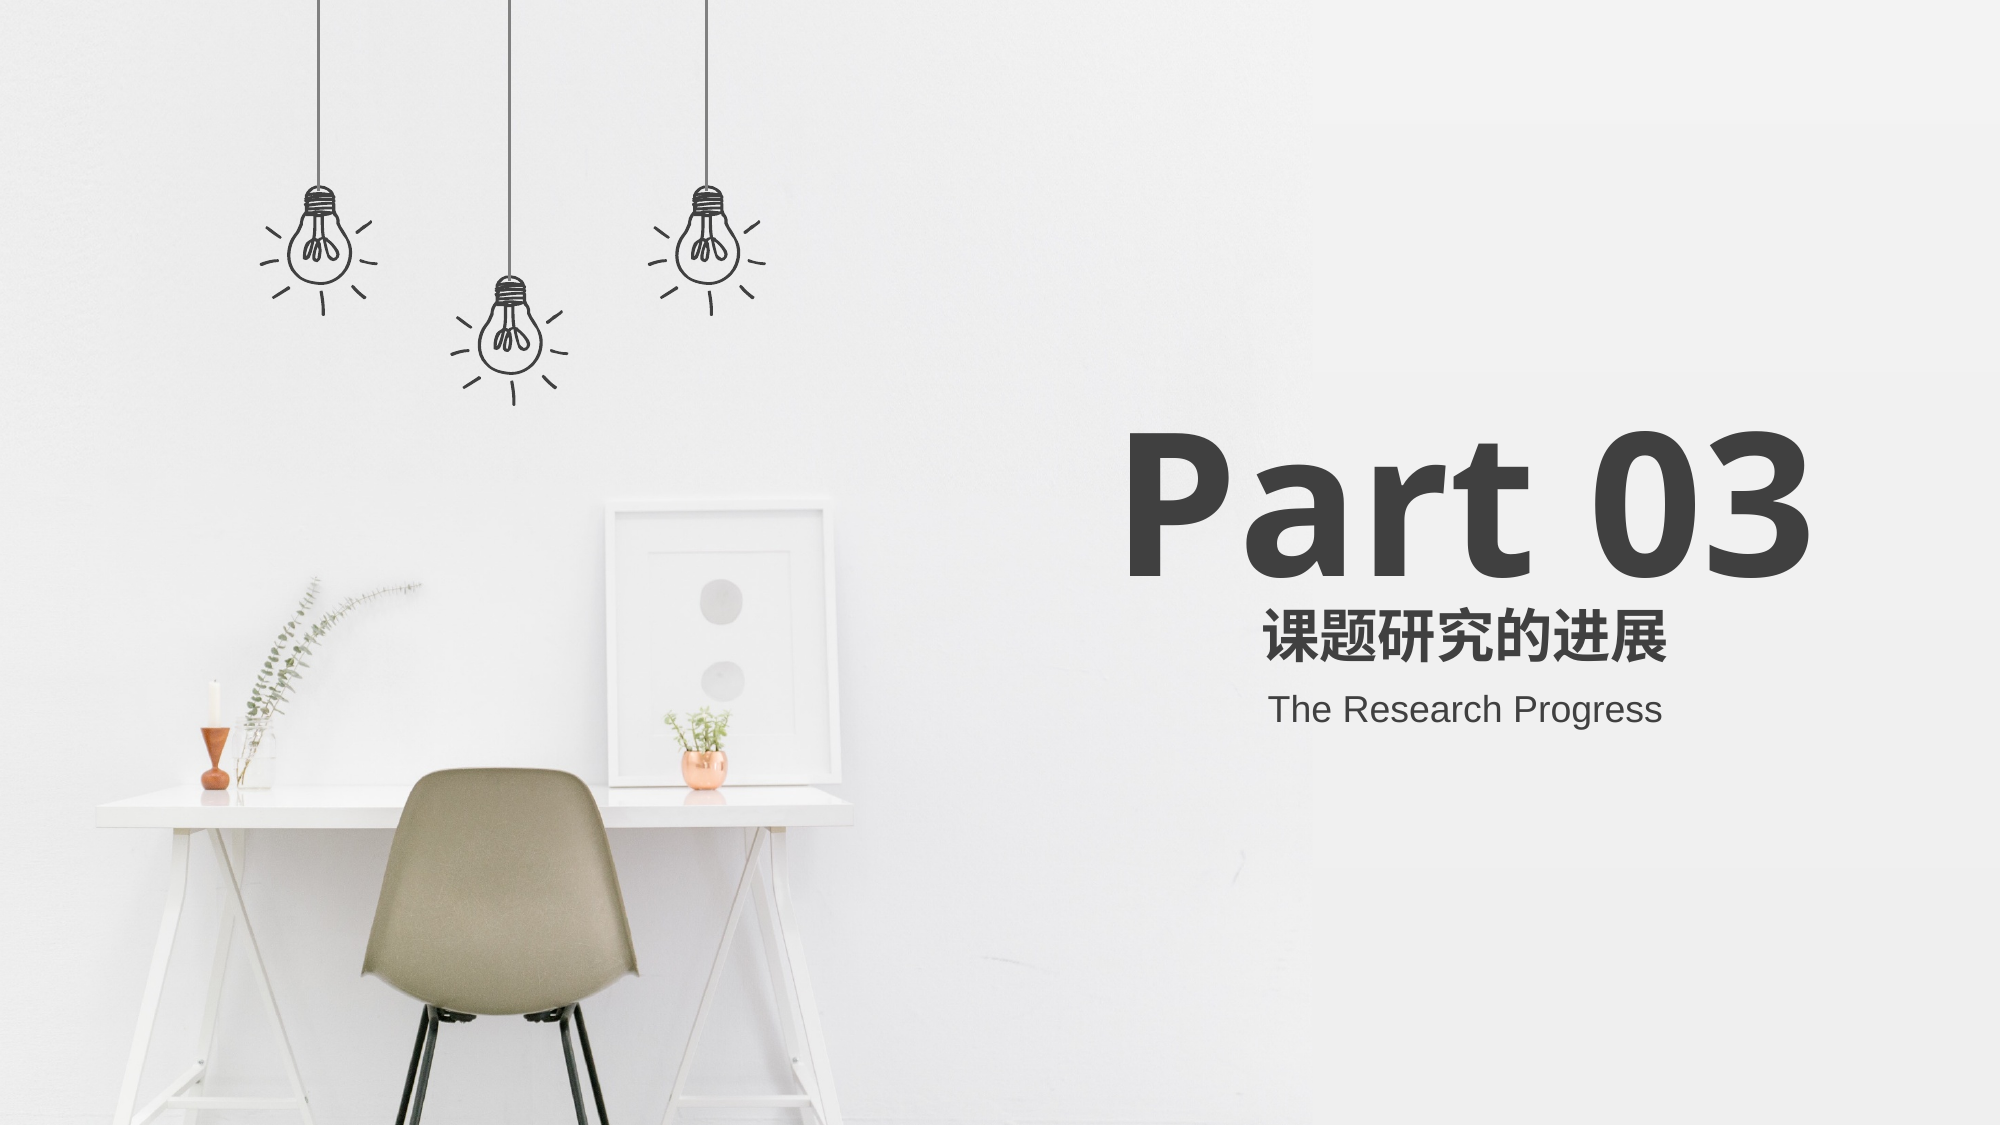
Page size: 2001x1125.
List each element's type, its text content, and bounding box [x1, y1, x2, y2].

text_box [0, 0, 1313, 1125]
text_box Part 03 [1313, 368, 1974, 624]
text_box 课题研究的进展 [1313, 592, 1873, 677]
text_box The Research Progress [1313, 677, 1878, 738]
